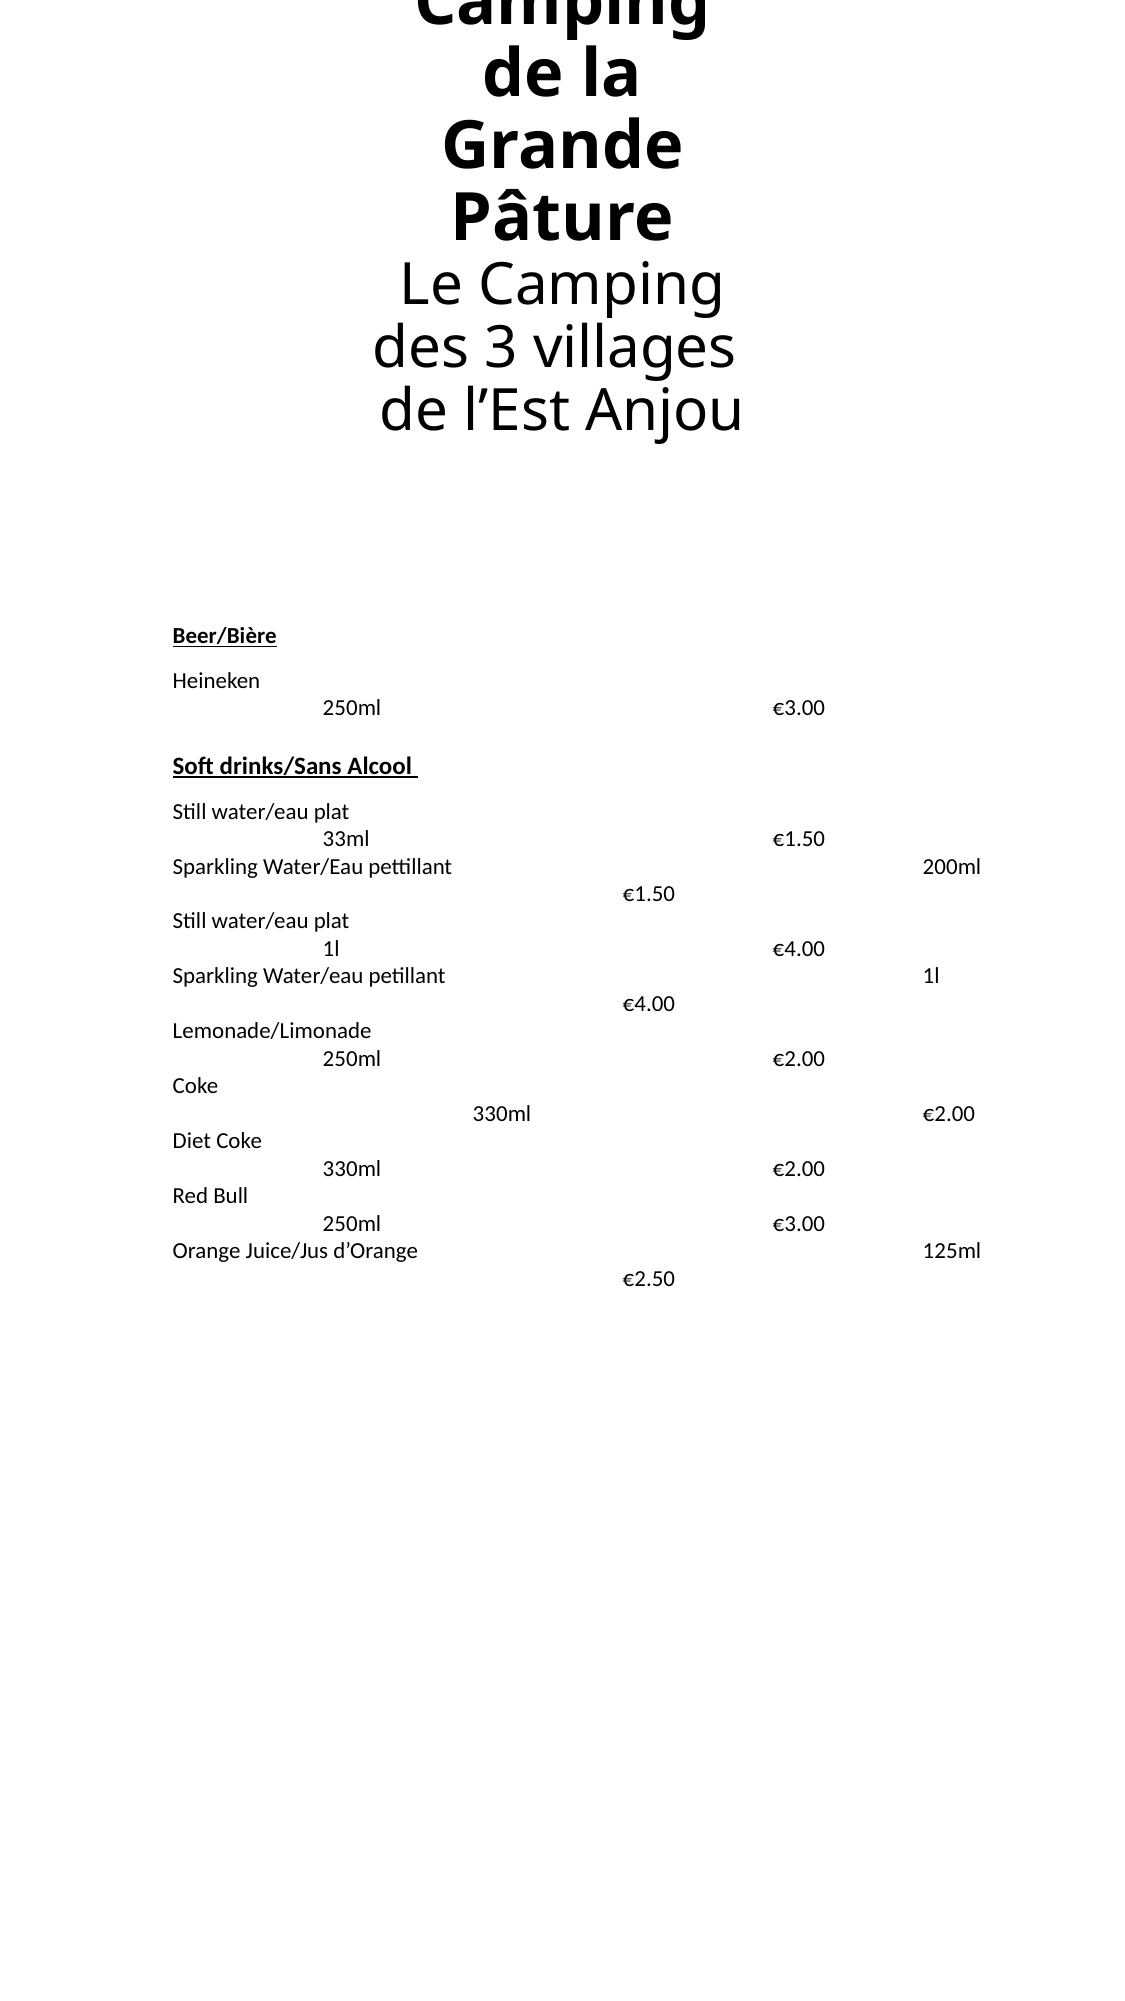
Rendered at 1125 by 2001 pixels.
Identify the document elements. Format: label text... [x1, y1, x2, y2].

title Camping de la Grande Pâture Le Camping des 3 villages de l’Est Anjou [351, 101, 774, 451]
text_box Beer/Bière Heineken 250ml €3.00 Soft drinks/Sans Alcool Still water/eau plat 33ml €1.50 Sparkling Water/Eau pettillant 200ml €1.50 Still water/eau plat 1l €4.00 Sparkling Water/eau petillant 1l €4.00 Lemonade/Limonade 250ml €2.00 Coke 330ml €2.00 Diet Coke 330ml €2.00 Red Bull 250ml €3.00 Orange Juice/Jus d’Orange 125ml €2.50 [157, 611, 1027, 1298]
